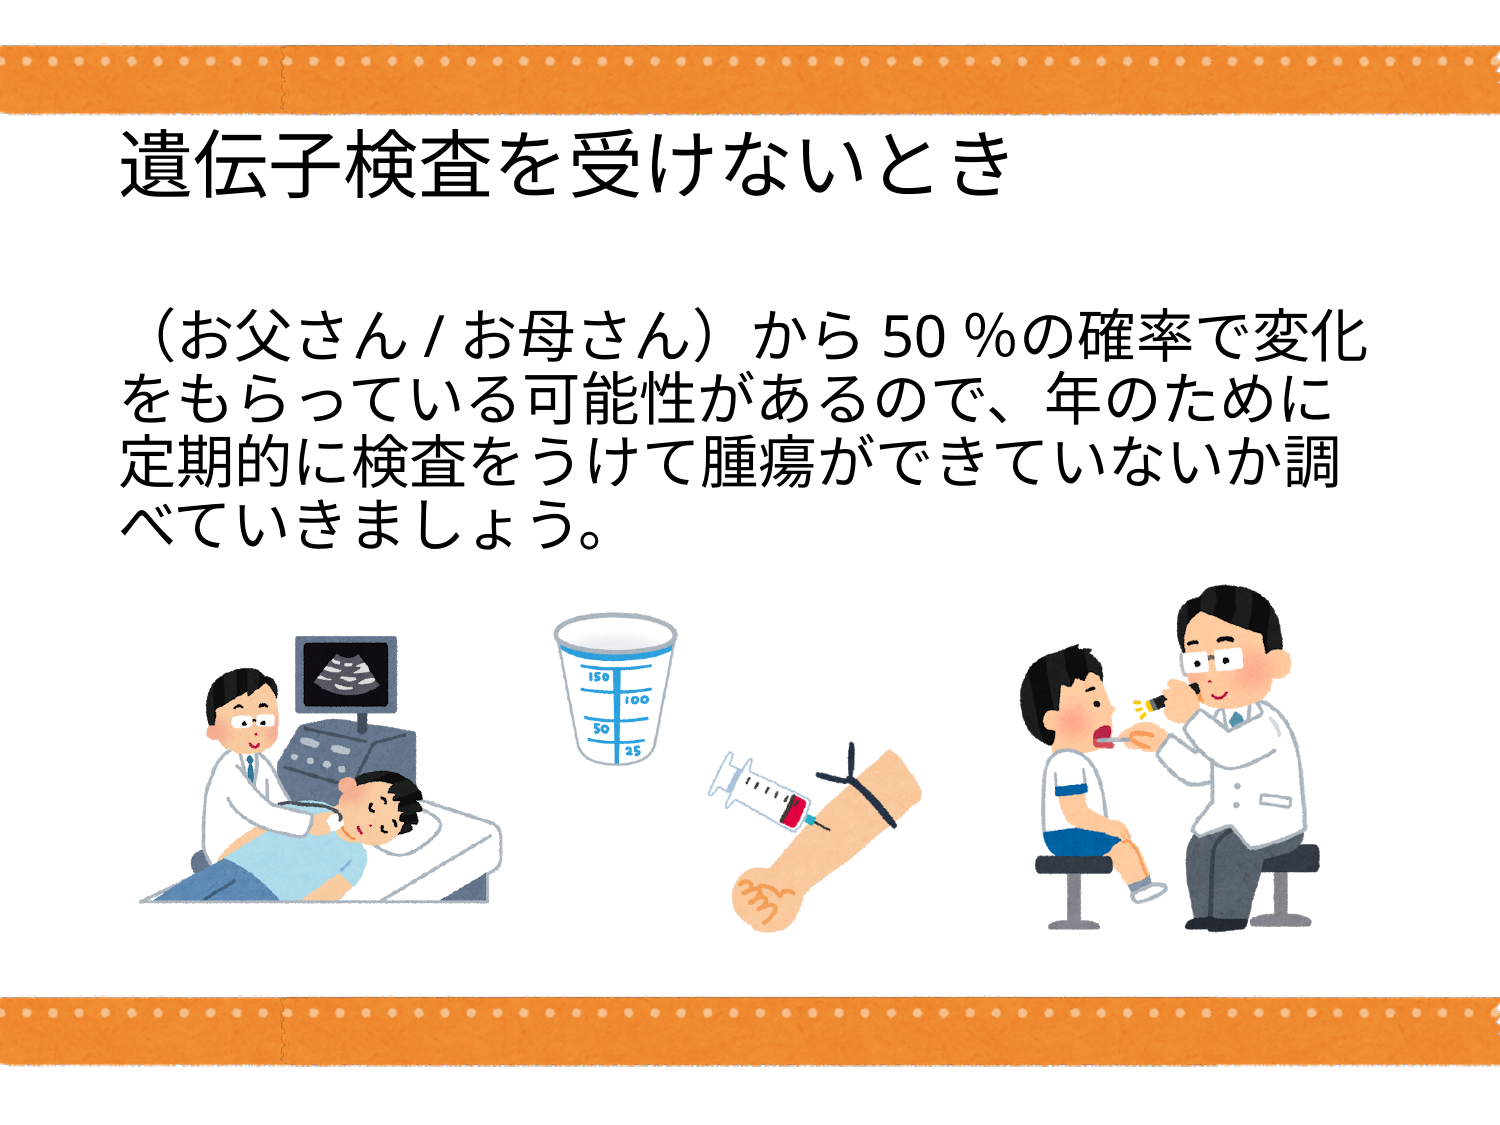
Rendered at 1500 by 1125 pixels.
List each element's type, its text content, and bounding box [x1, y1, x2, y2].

picture [700, 734, 926, 939]
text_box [0, 974, 1500, 1091]
list （お父さん/お母さん）から50％の確率で変化をもらっている可能性があるので、年のために定期的に検査をうけて腫瘍ができていないか調べていきましょう。 [103, 299, 1397, 974]
picture [1009, 577, 1336, 939]
title 遺伝子検査を受けないとき [103, 139, 1397, 278]
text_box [0, 22, 1500, 139]
picture [539, 605, 696, 770]
picture [127, 625, 513, 915]
